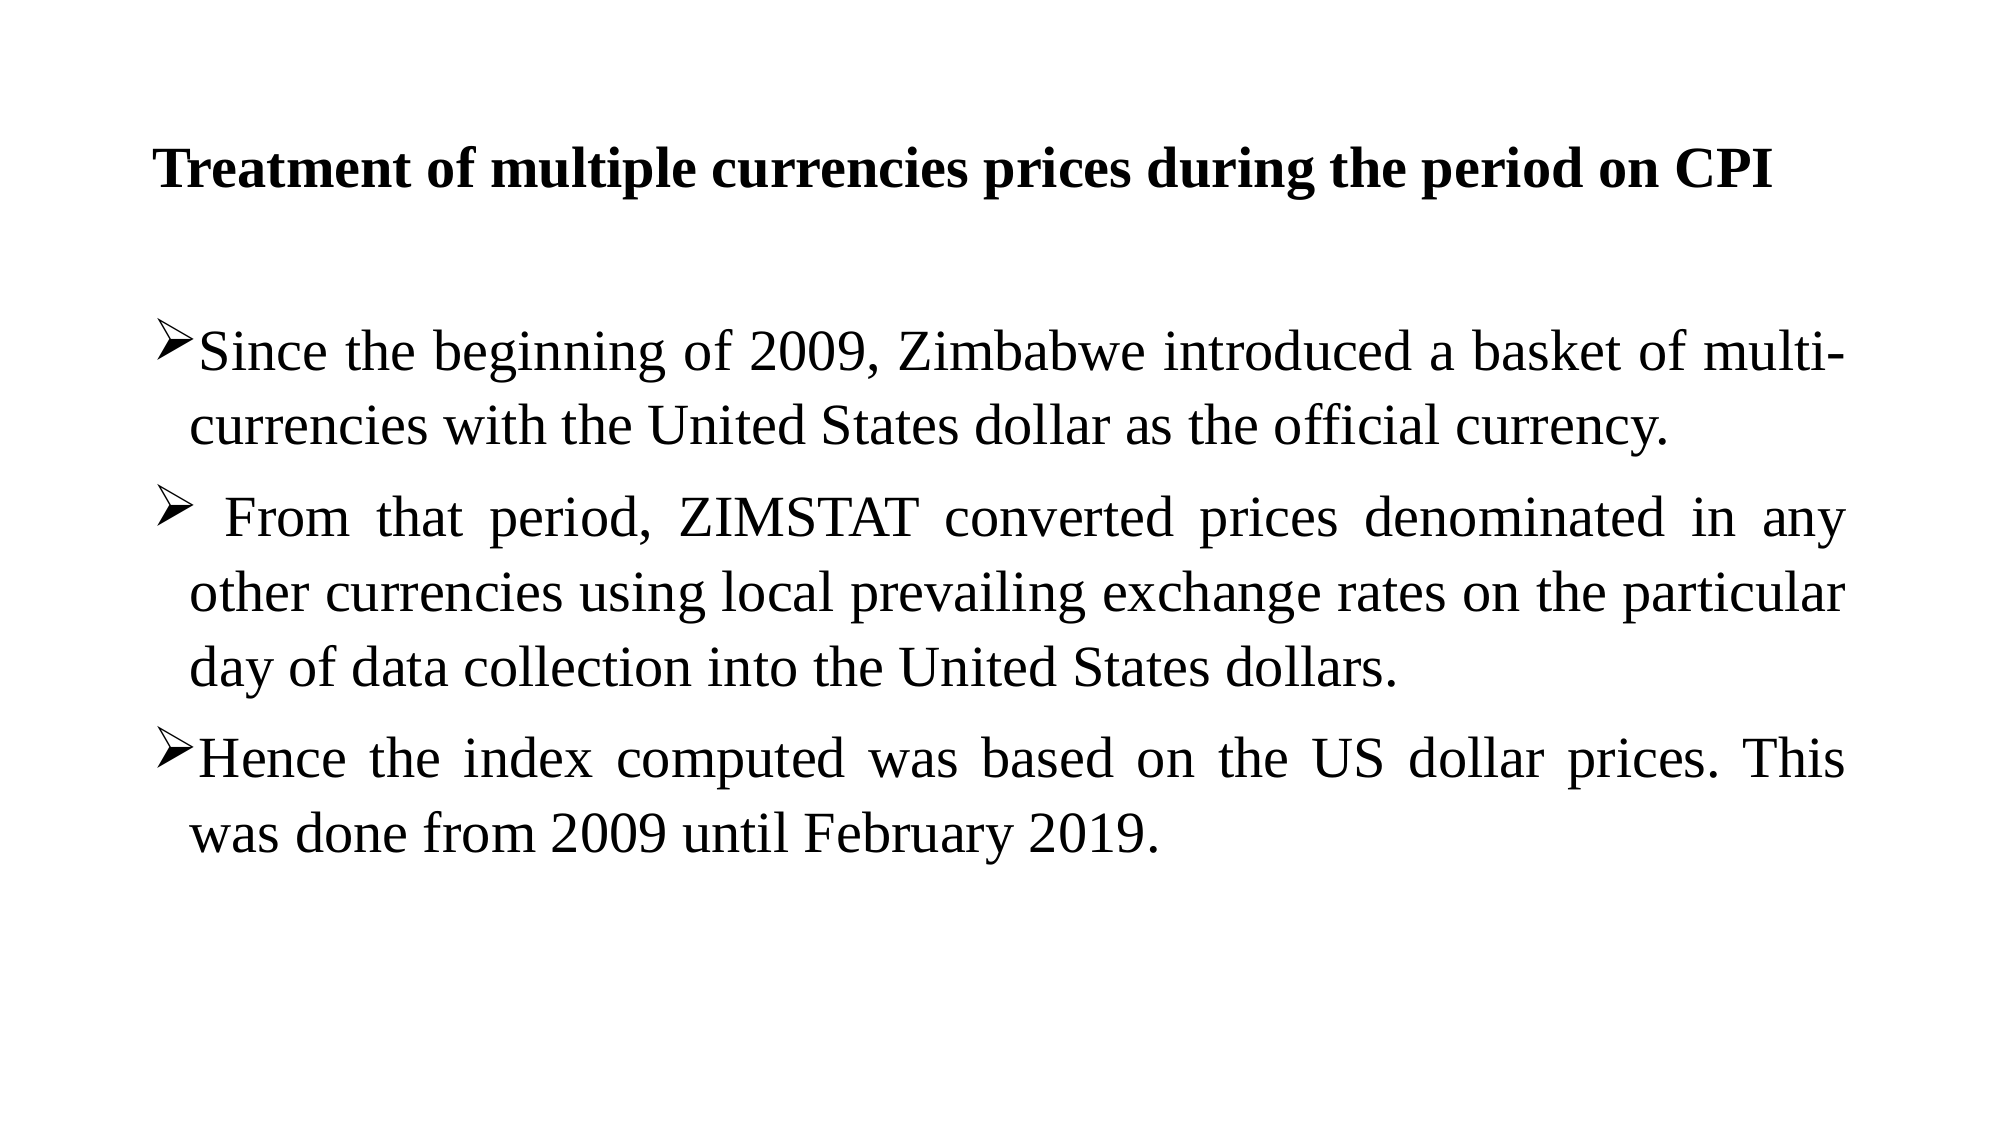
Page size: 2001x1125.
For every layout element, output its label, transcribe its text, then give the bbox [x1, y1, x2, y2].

title Treatment of multiple currencies prices during the period on CPI [137, 59, 1863, 278]
list Since the beginning of 2009, Zimbabwe introduced a basket of multi-currencies with the United States dollar as the official currency. From that period, ZIMSTAT converted prices denominated in any other currencies using local prevailing exchange rates on the particular day of data collection into the United States dollars. Hence the index computed was based on the US dollar prices. This was done from 2009 until February 2019. [137, 299, 1863, 1014]
